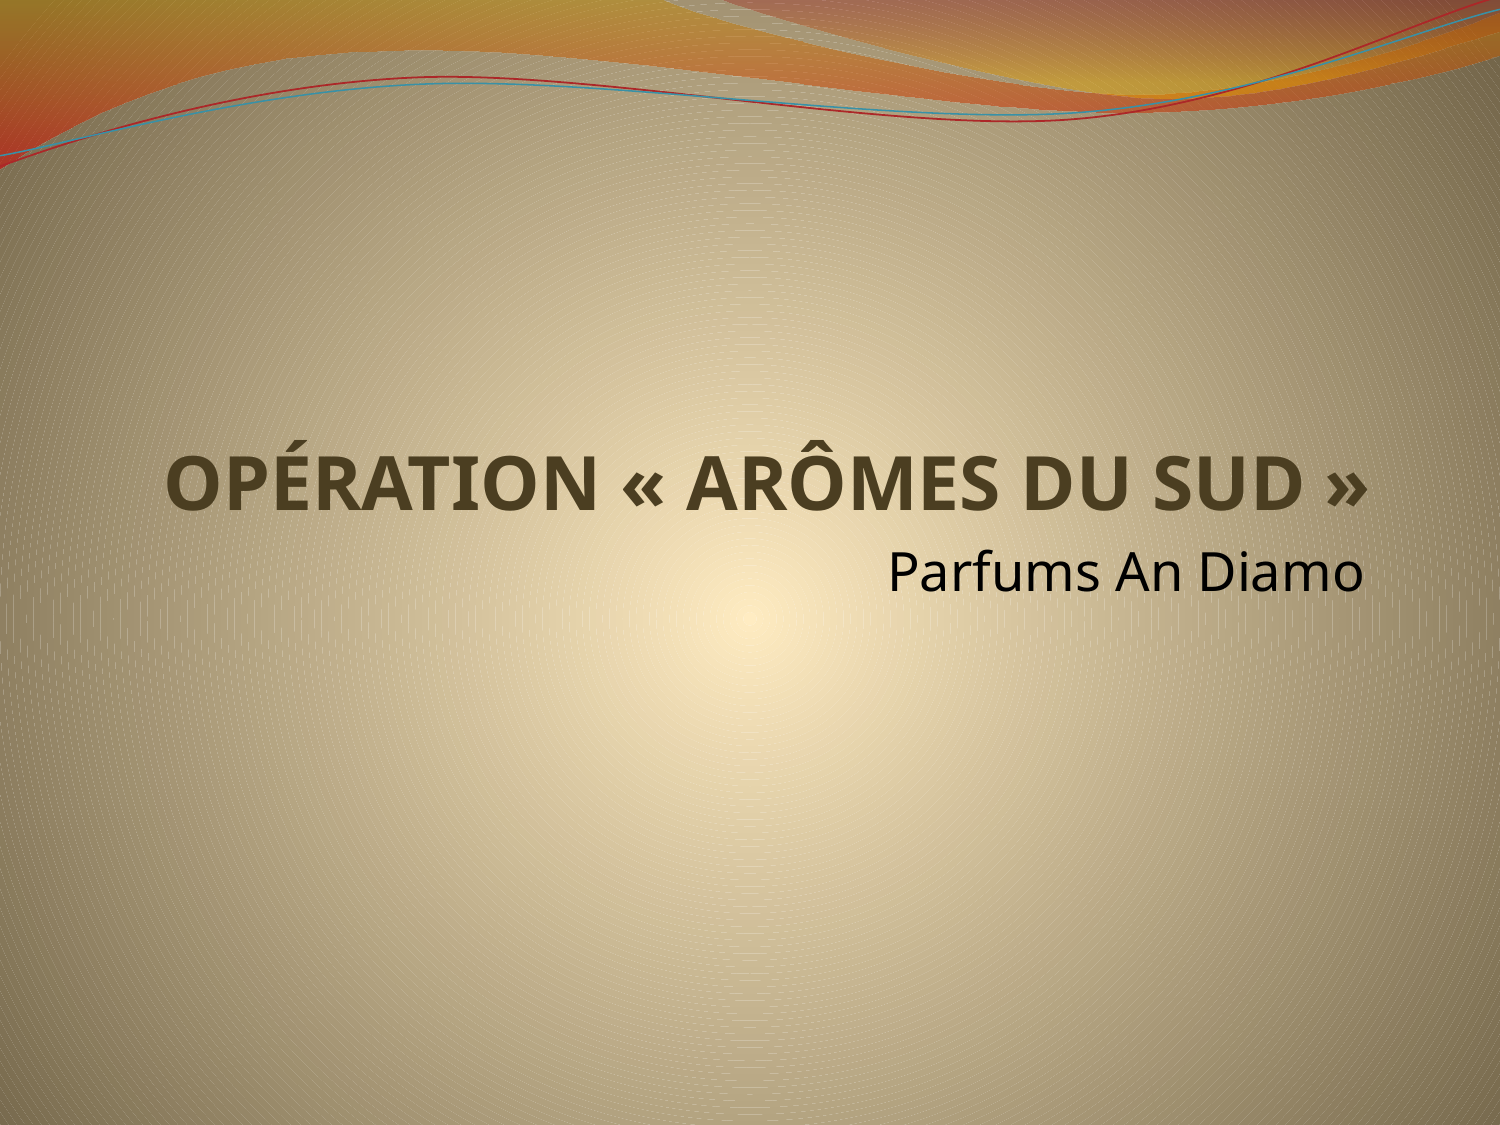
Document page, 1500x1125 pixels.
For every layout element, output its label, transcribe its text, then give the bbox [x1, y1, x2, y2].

subtitle Parfums An Diamo [87, 529, 1376, 818]
title Opération « Arômes du Sud » [87, 224, 1376, 525]
